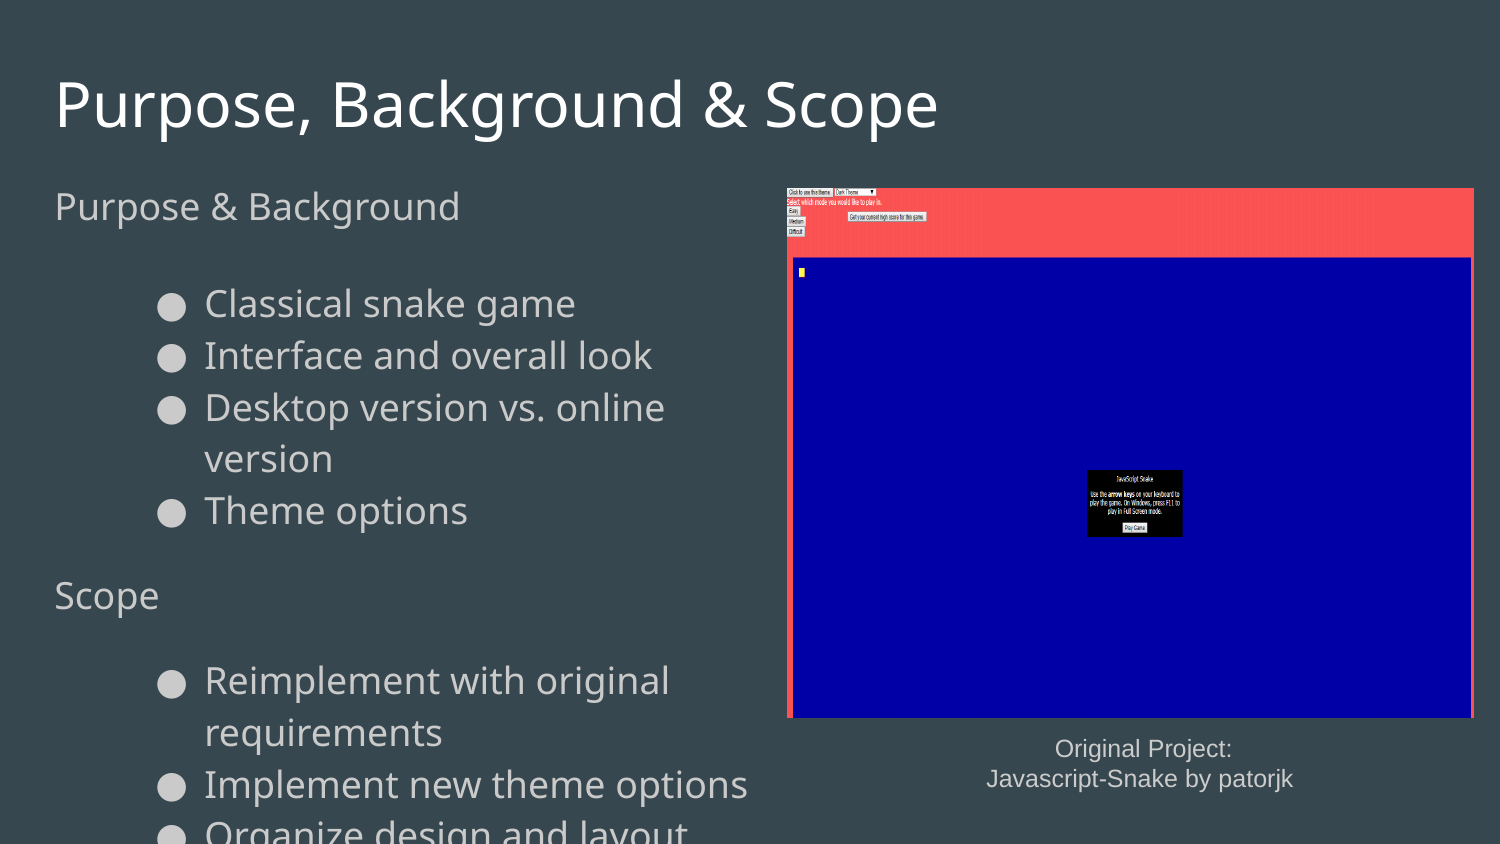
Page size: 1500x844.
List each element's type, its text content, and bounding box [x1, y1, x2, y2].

list Purpose & Background Classical snake game Interface and overall look Desktop version vs. online version Theme options Scope Reimplement with original requirements Implement new theme options Organize design and layout [39, 168, 777, 784]
title Purpose, Background & Scope [39, 49, 1438, 144]
picture [787, 187, 1474, 718]
text_box Original Project: Javascript-Snake by patorjk [932, 726, 1356, 823]
